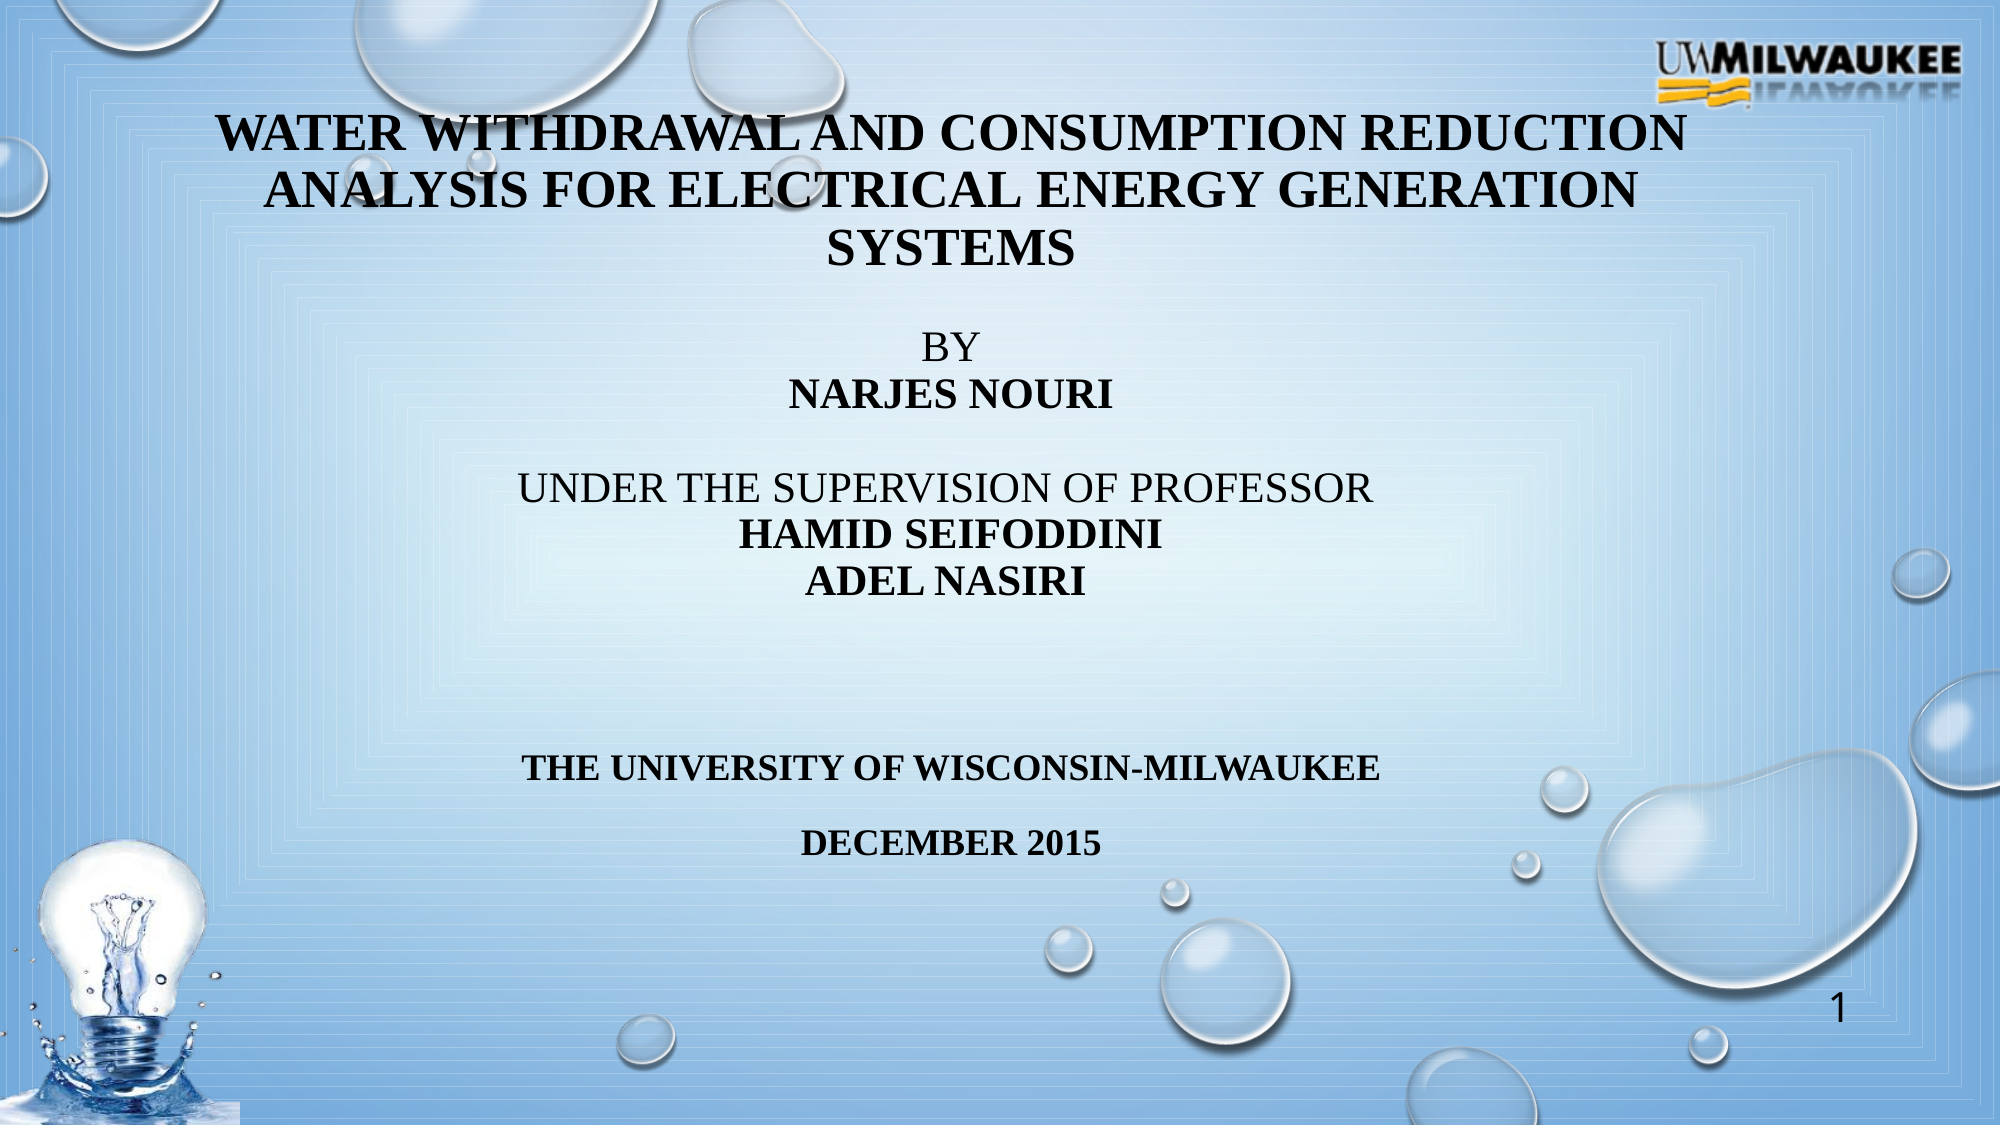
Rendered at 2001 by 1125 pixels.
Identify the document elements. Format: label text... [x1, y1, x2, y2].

subtitle The University of Wisconsin-Milwaukee December 2015 [238, 726, 1665, 952]
title WATER WITHDRAWAL AND CONSUMPTION REDUCTION ANALYSIS FOR ELECTRICAL ENERGY GENERATION SYSTEMs by Narjes Nouri Under the Supervision of Professor Hamid Seifoddini Adel Nasiri [161, 91, 1742, 727]
picture [0, 0, 2000, 1125]
slide_number 1 [1741, 979, 1867, 1040]
